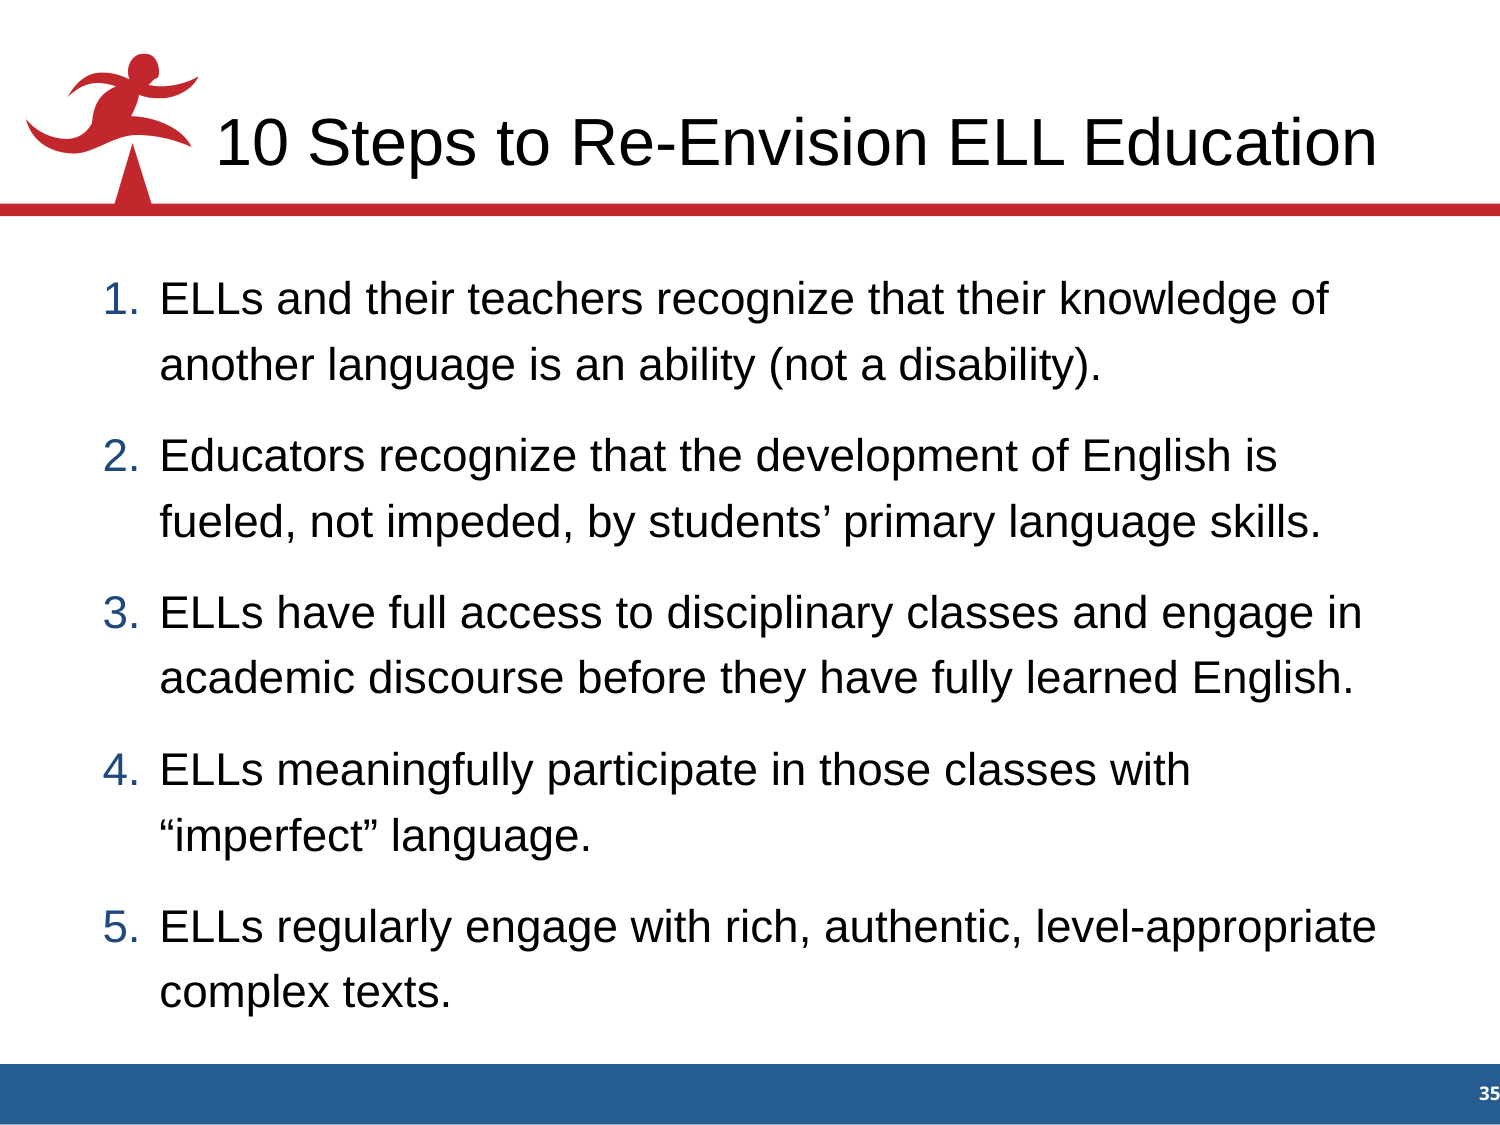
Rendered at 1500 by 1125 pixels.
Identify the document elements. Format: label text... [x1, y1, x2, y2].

title 10 Steps to Re-Envision ELL Education [200, 47, 1500, 188]
list ELLs and their teachers recognize that their knowledge of another language is an ability (not a disability). Educators recognize that the development of English is fueled, not impeded, by students’ primary language skills. ELLs have full access to disciplinary classes and engage in academic discourse before they have fully learned English. ELLs meaningfully participate in those classes with “imperfect” language. ELLs regularly engage with rich, authentic, level-appropriate complex texts. [87, 249, 1438, 1125]
picture [0, 0, 1500, 1125]
